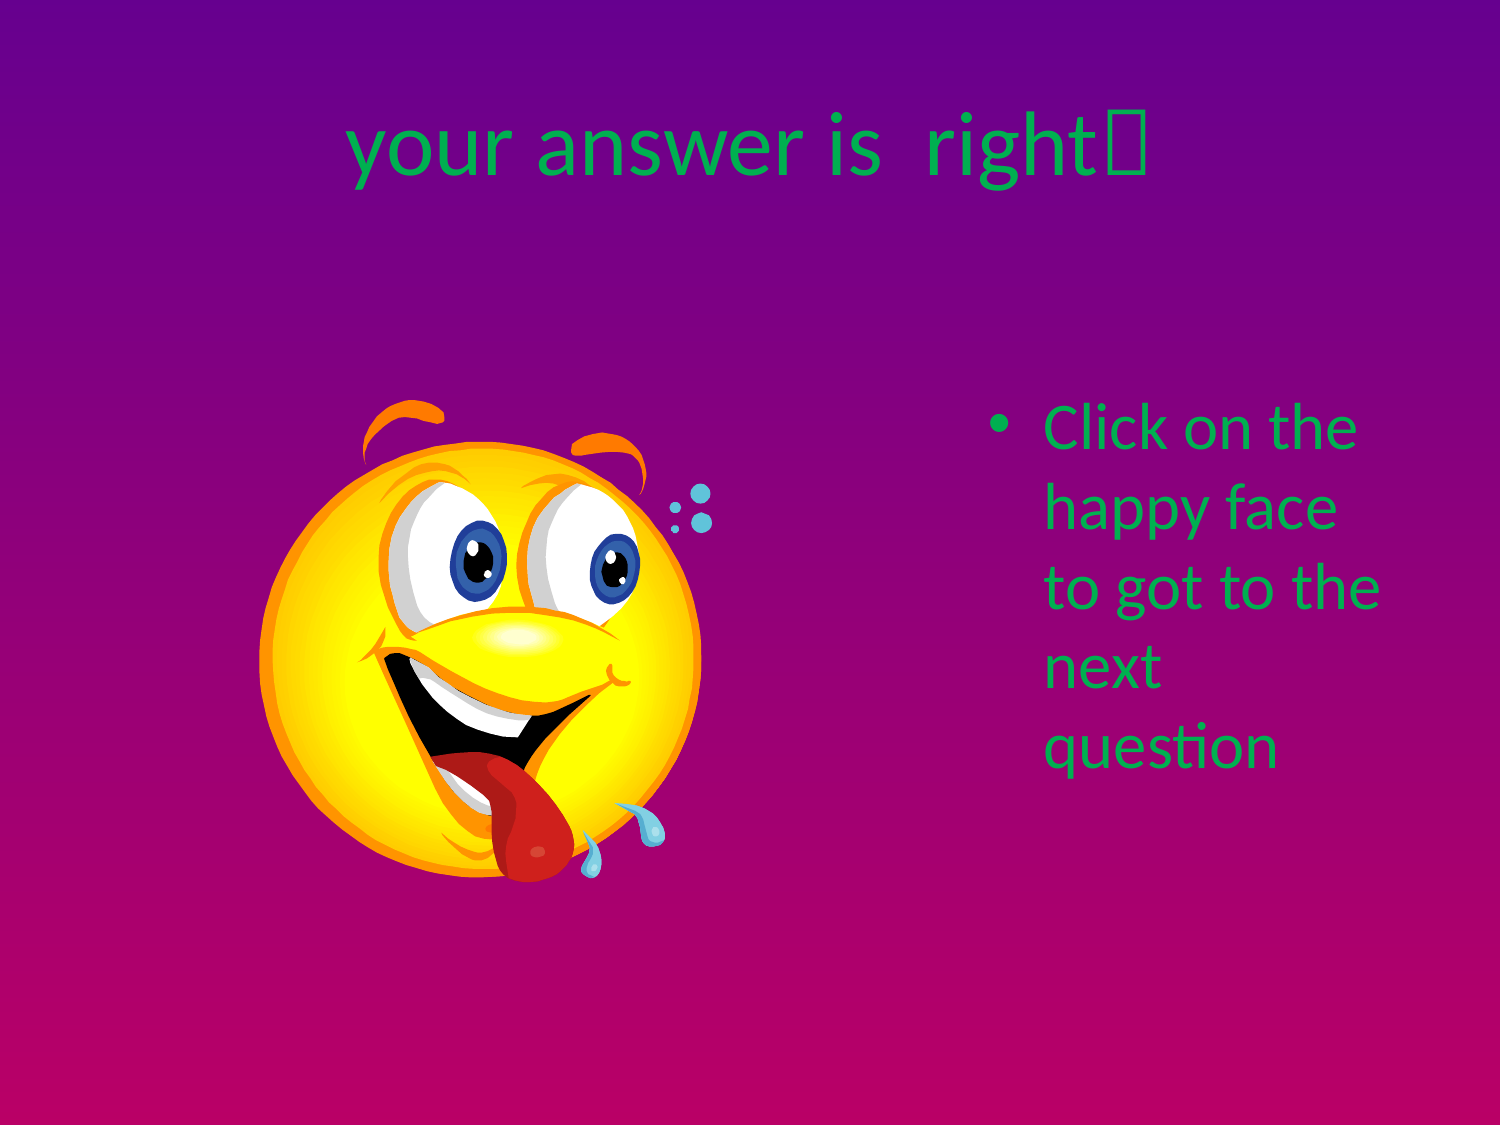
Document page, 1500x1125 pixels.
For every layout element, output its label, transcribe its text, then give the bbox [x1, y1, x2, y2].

list Click on the happy face to got to the next question [972, 375, 1409, 1001]
title your answer is right [75, 45, 1425, 233]
picture [257, 398, 714, 884]
